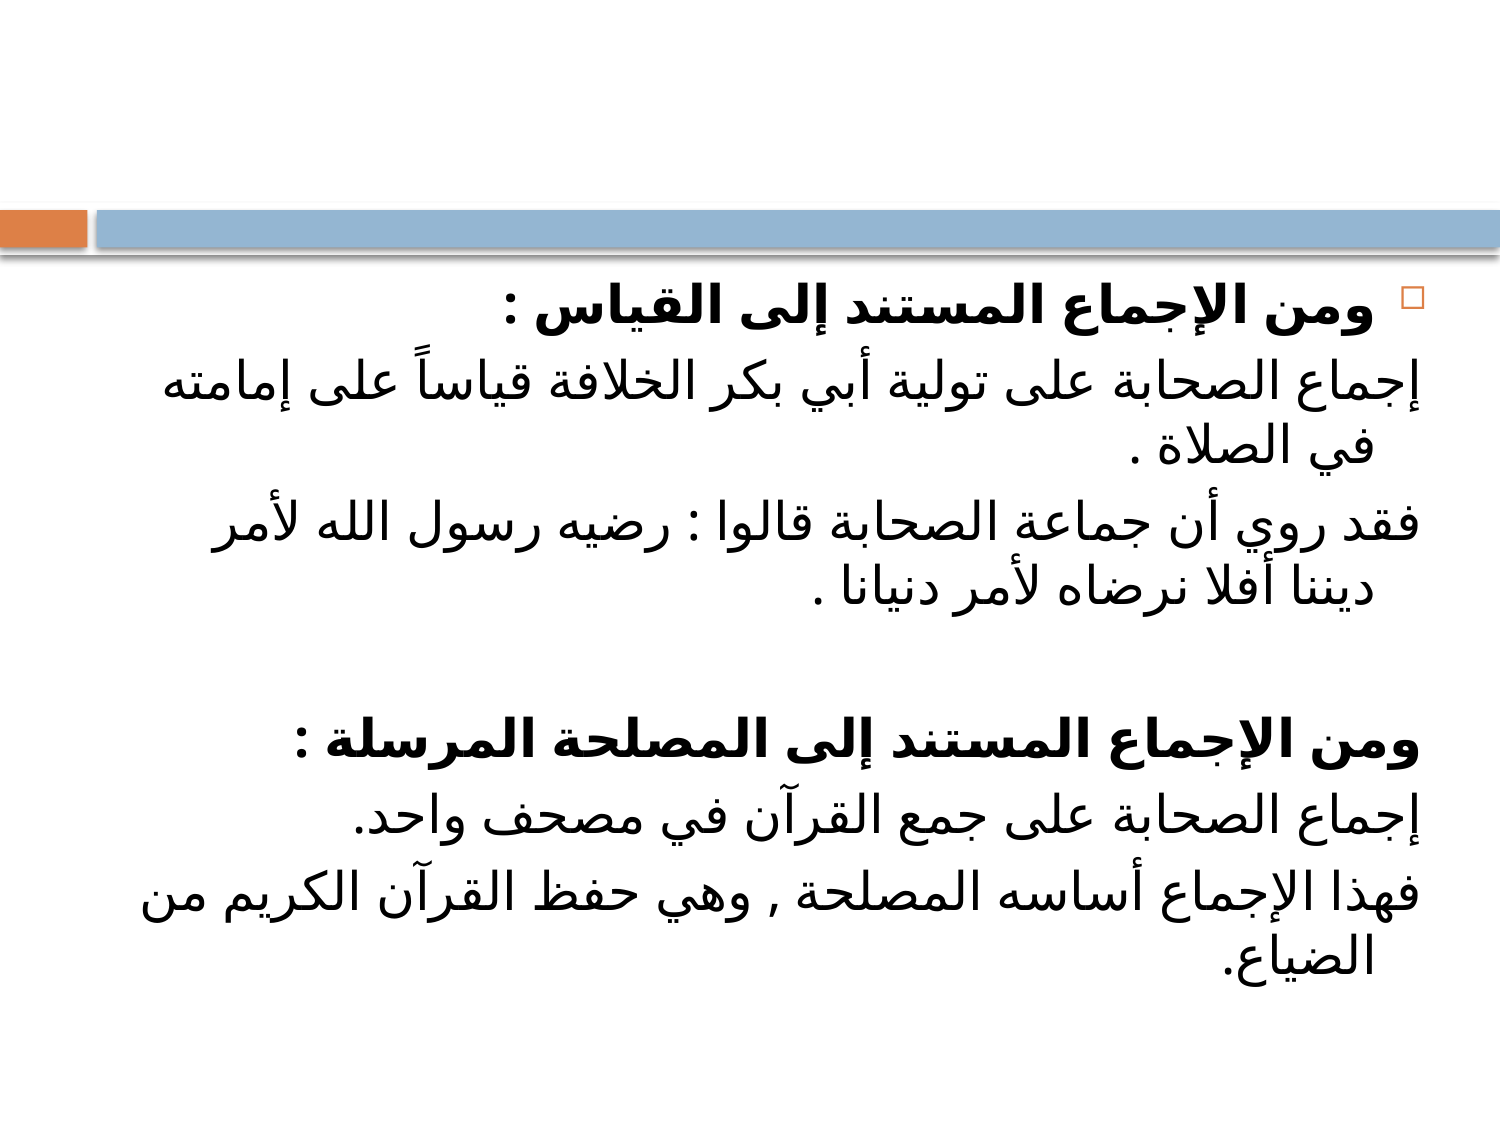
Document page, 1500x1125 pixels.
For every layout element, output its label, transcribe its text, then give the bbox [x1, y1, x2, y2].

list ومن الإجماع المستند إلى القياس : إجماع الصحابة على تولية أبي بكر الخلافة قياساً على إمامته في الصلاة . فقد روي أن جماعة الصحابة قالوا : رضيه رسول الله لأمر ديننا أفلا نرضاه لأمر دنيانا . ومن الإجماع المستند إلى المصلحة المرسلة : إجماع الصحابة على جمع القرآن في مصحف واحد. فهذا الإجماع أساسه المصلحة , وهي حفظ القرآن الكريم من الضياع. [100, 262, 1438, 1000]
